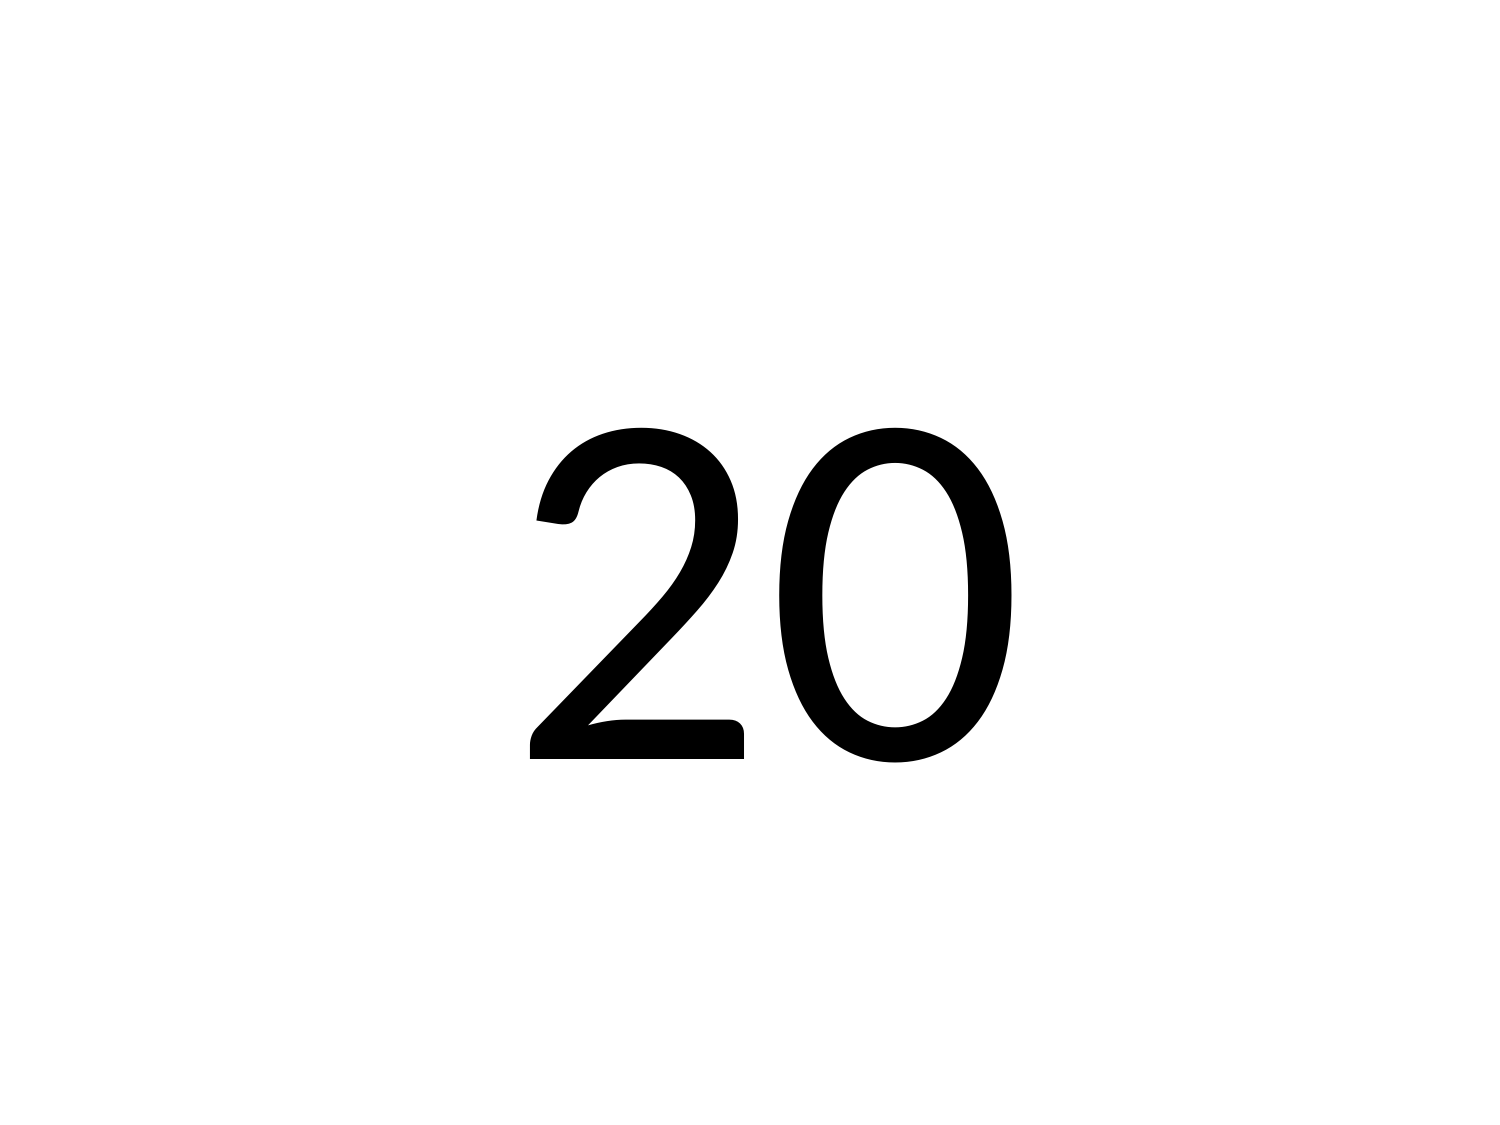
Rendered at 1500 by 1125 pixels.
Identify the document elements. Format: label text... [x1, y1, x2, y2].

text_box 20 [411, 241, 1123, 1109]
